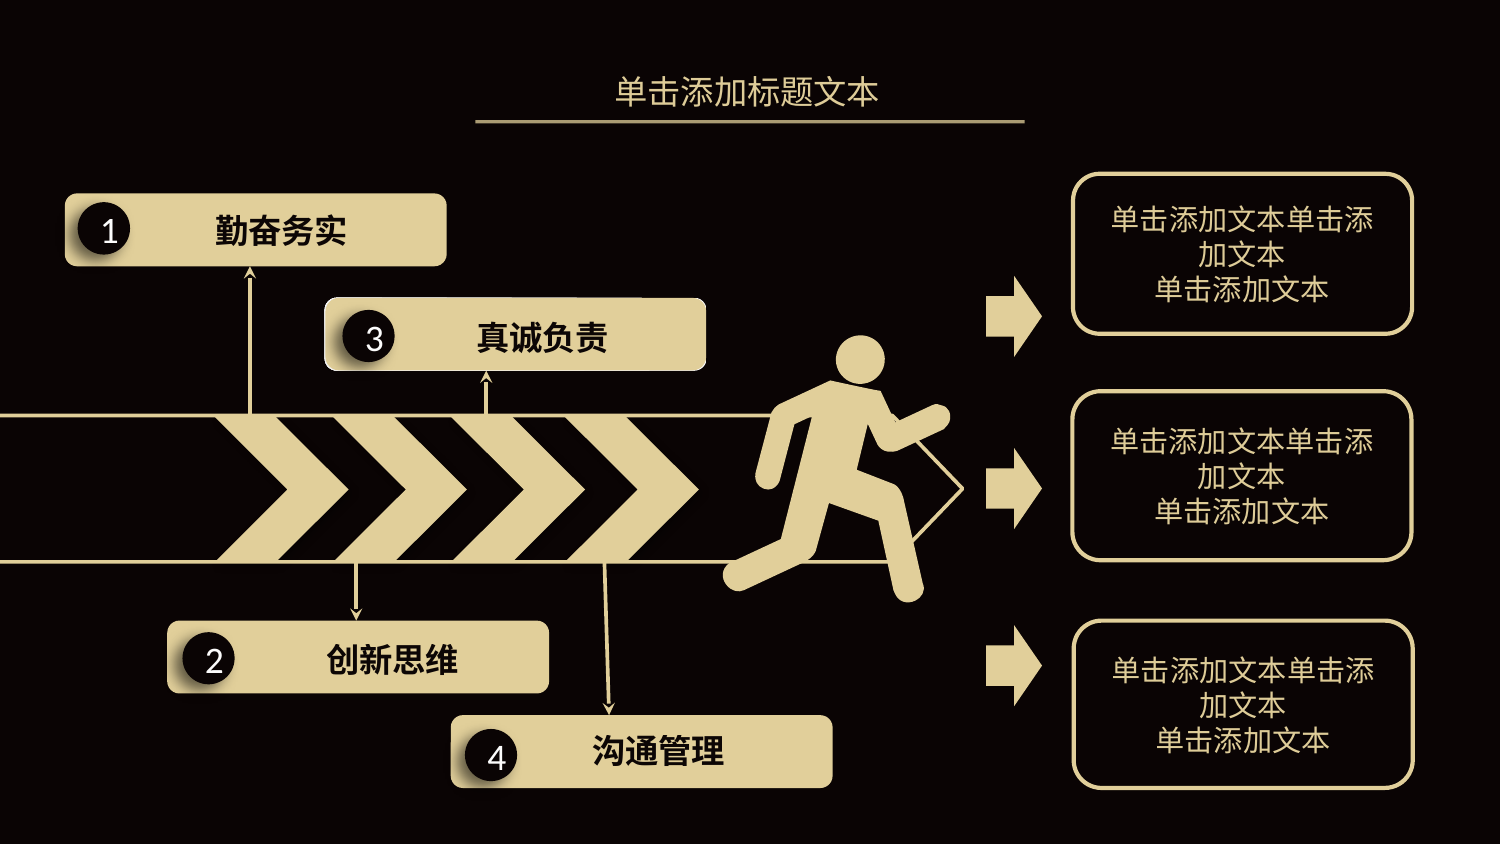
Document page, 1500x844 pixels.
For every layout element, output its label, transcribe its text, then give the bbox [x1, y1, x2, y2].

text_box [986, 275, 1043, 357]
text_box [324, 297, 707, 371]
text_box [1073, 620, 1413, 789]
text_box [0, 414, 689, 563]
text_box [166, 620, 550, 694]
text_box 单击添加标题文本 [599, 43, 745, 119]
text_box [694, 358, 975, 625]
text_box [986, 625, 1043, 707]
text_box [986, 448, 1043, 530]
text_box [64, 193, 447, 267]
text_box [604, 559, 610, 713]
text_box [450, 714, 833, 789]
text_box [1072, 173, 1413, 334]
text_box 单击添加标题文本 [754, 43, 901, 119]
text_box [1072, 390, 1412, 561]
